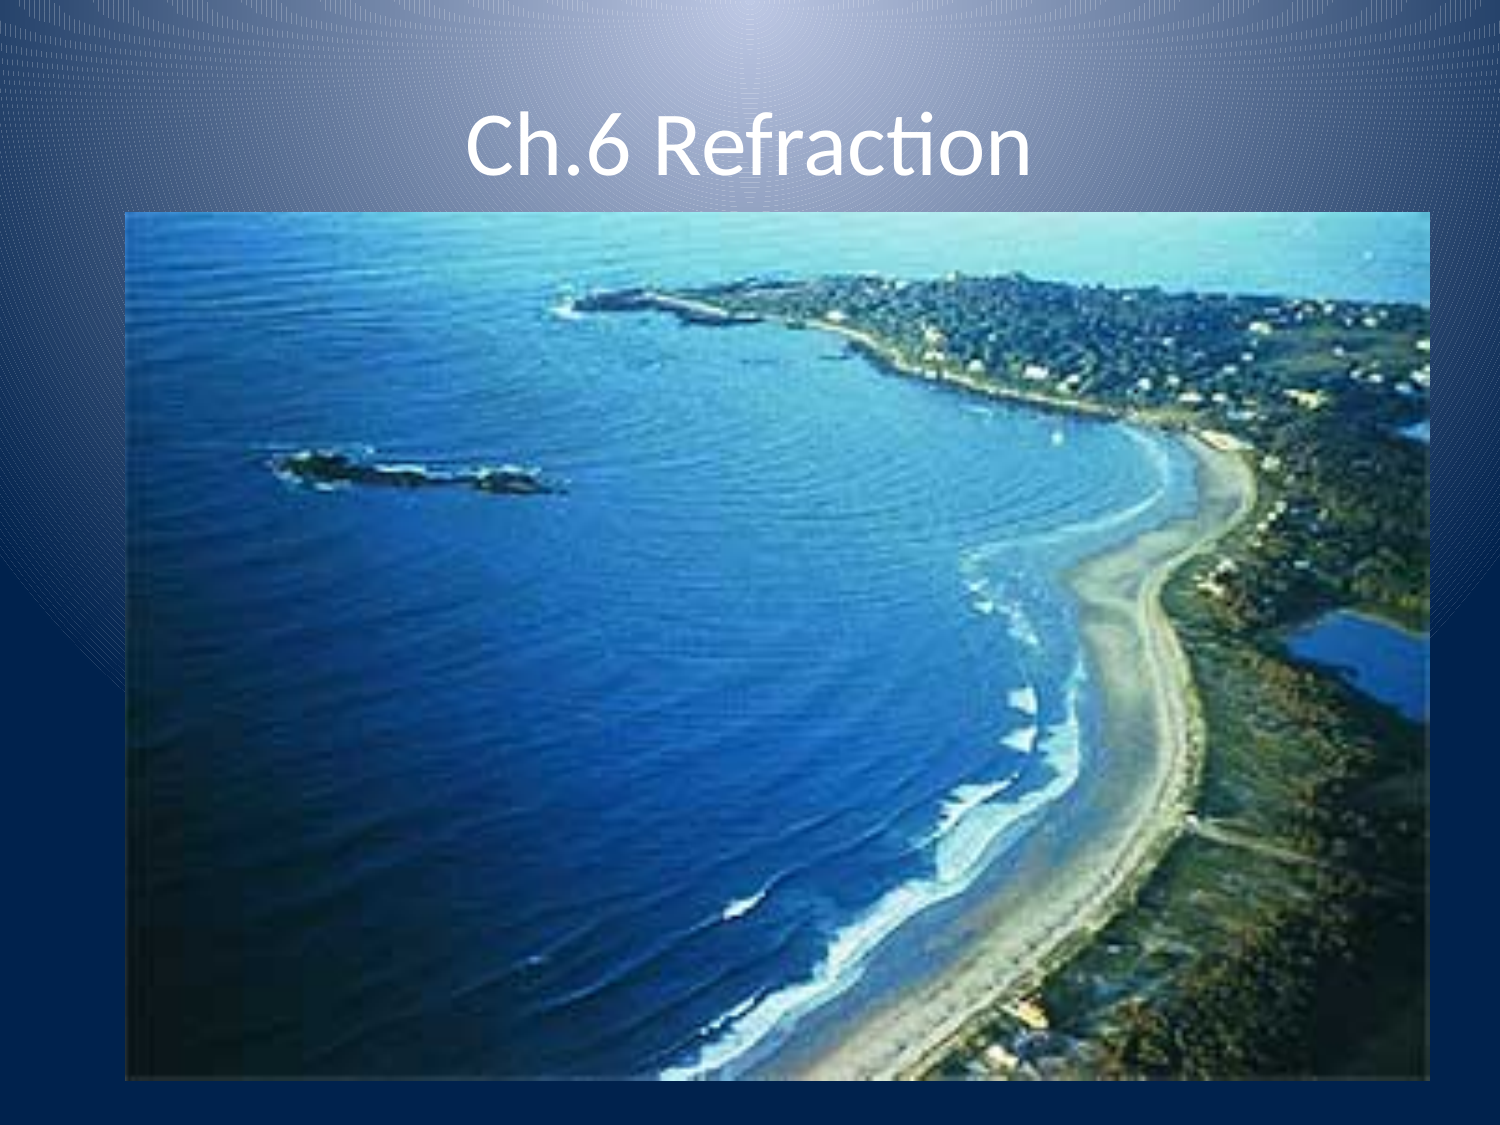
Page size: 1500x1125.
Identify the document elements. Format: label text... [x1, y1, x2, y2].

picture [124, 212, 1430, 1082]
title Ch.6 Refraction [75, 45, 1425, 233]
